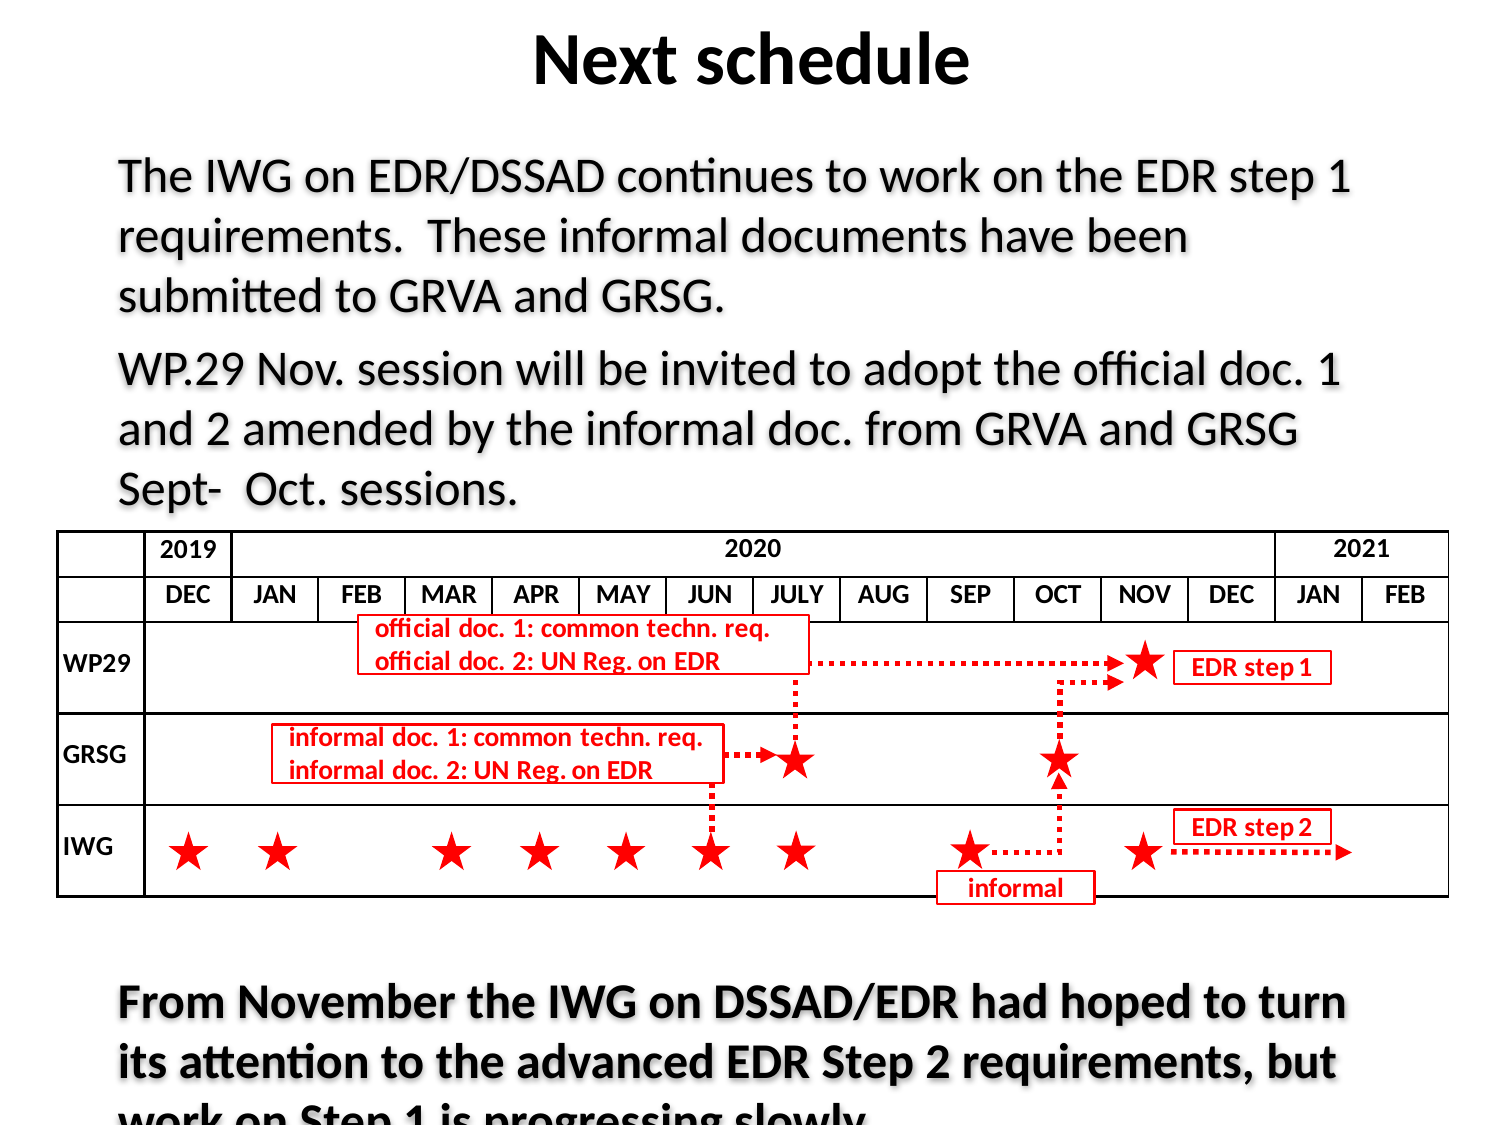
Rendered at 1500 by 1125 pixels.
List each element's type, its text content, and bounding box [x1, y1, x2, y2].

picture [52, 526, 1451, 909]
text_box Next schedule [2, 19, 1500, 90]
text_box The IWG on EDR/DSSAD continues to work on the EDR step 1 requirements. These informal documents have been submitted to GRVA and GRSG. WP.29 Nov. session will be invited to adopt the official doc. 1 and 2 amended by the informal doc. from GRVA and GRSG Sept- Oct. sessions. From November the IWG on DSSAD/EDR had hoped to turn its attention to the advanced EDR Step 2 requirements, but work on Step 1 is progressing slowly. [54, 85, 1450, 526]
text_box The IWG on EDR/DSSAD continues to work on the EDR step 1 requirements. These informal documents have been submitted to GRVA and GRSG. WP.29 Nov. session will be invited to adopt the official doc. 1 and 2 amended by the informal doc. from GRVA and GRSG Sept- Oct. sessions. From November the IWG on DSSAD/EDR had hoped to turn its attention to the advanced EDR Step 2 requirements, but work on Step 1 is progressing slowly. [62, 917, 1442, 1026]
